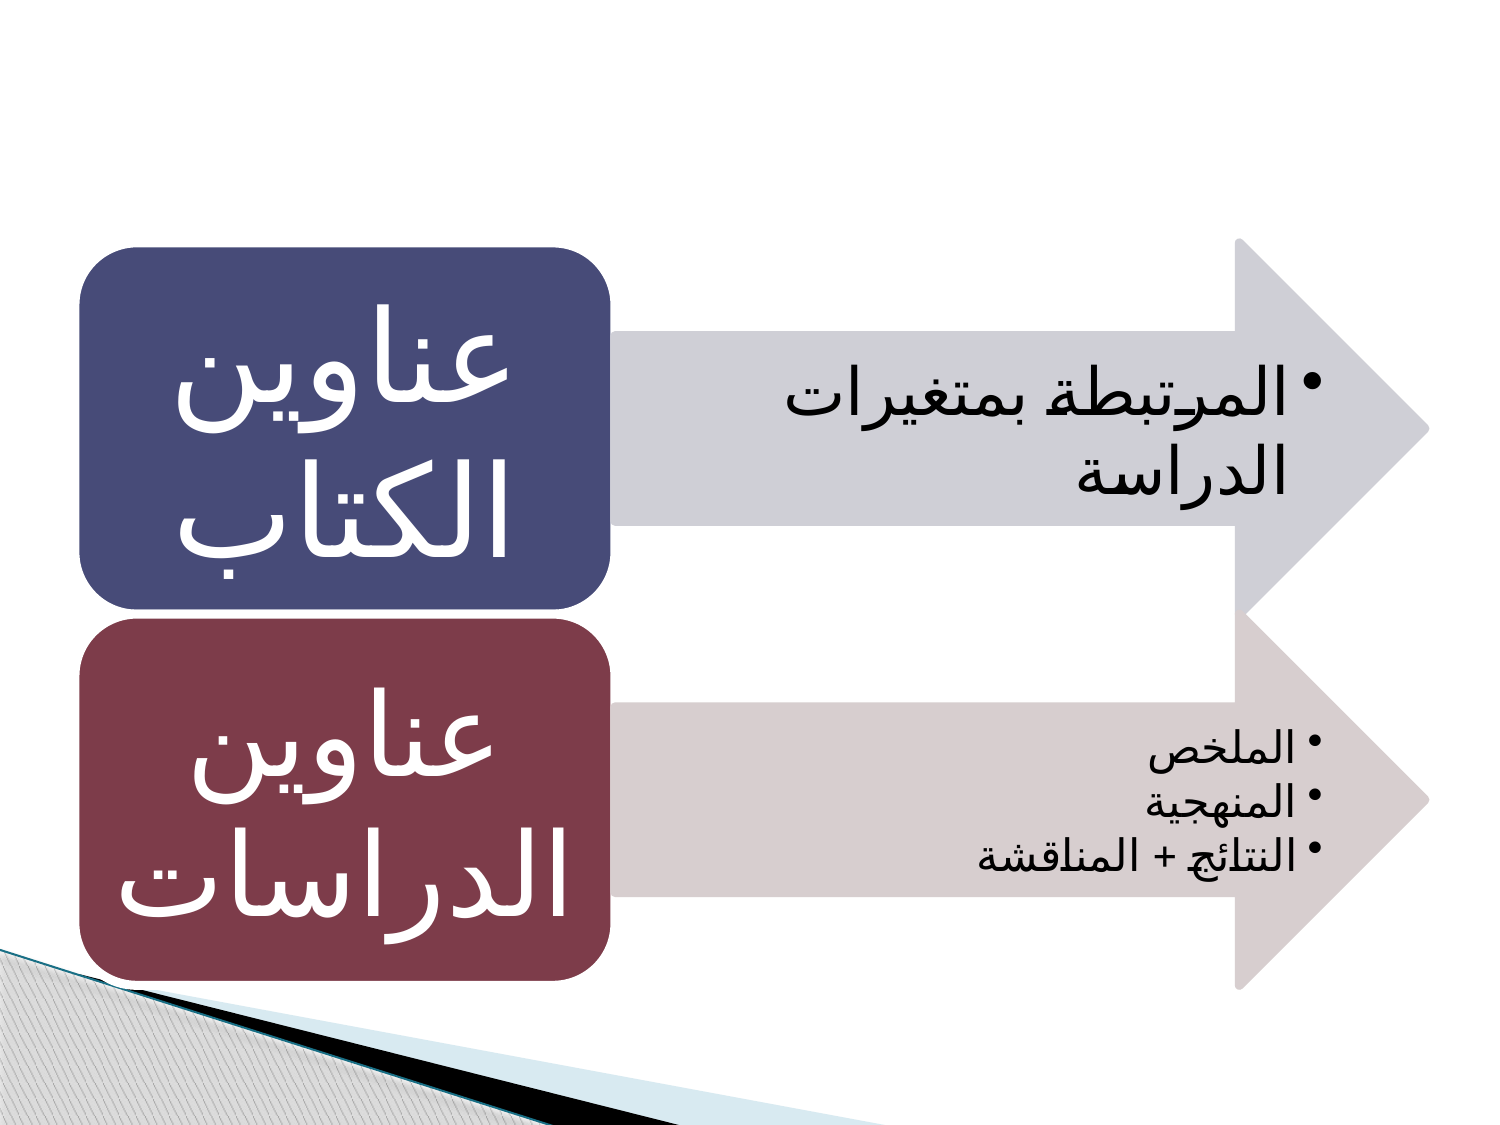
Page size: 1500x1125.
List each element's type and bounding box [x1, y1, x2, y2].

list [74, 242, 1426, 986]
